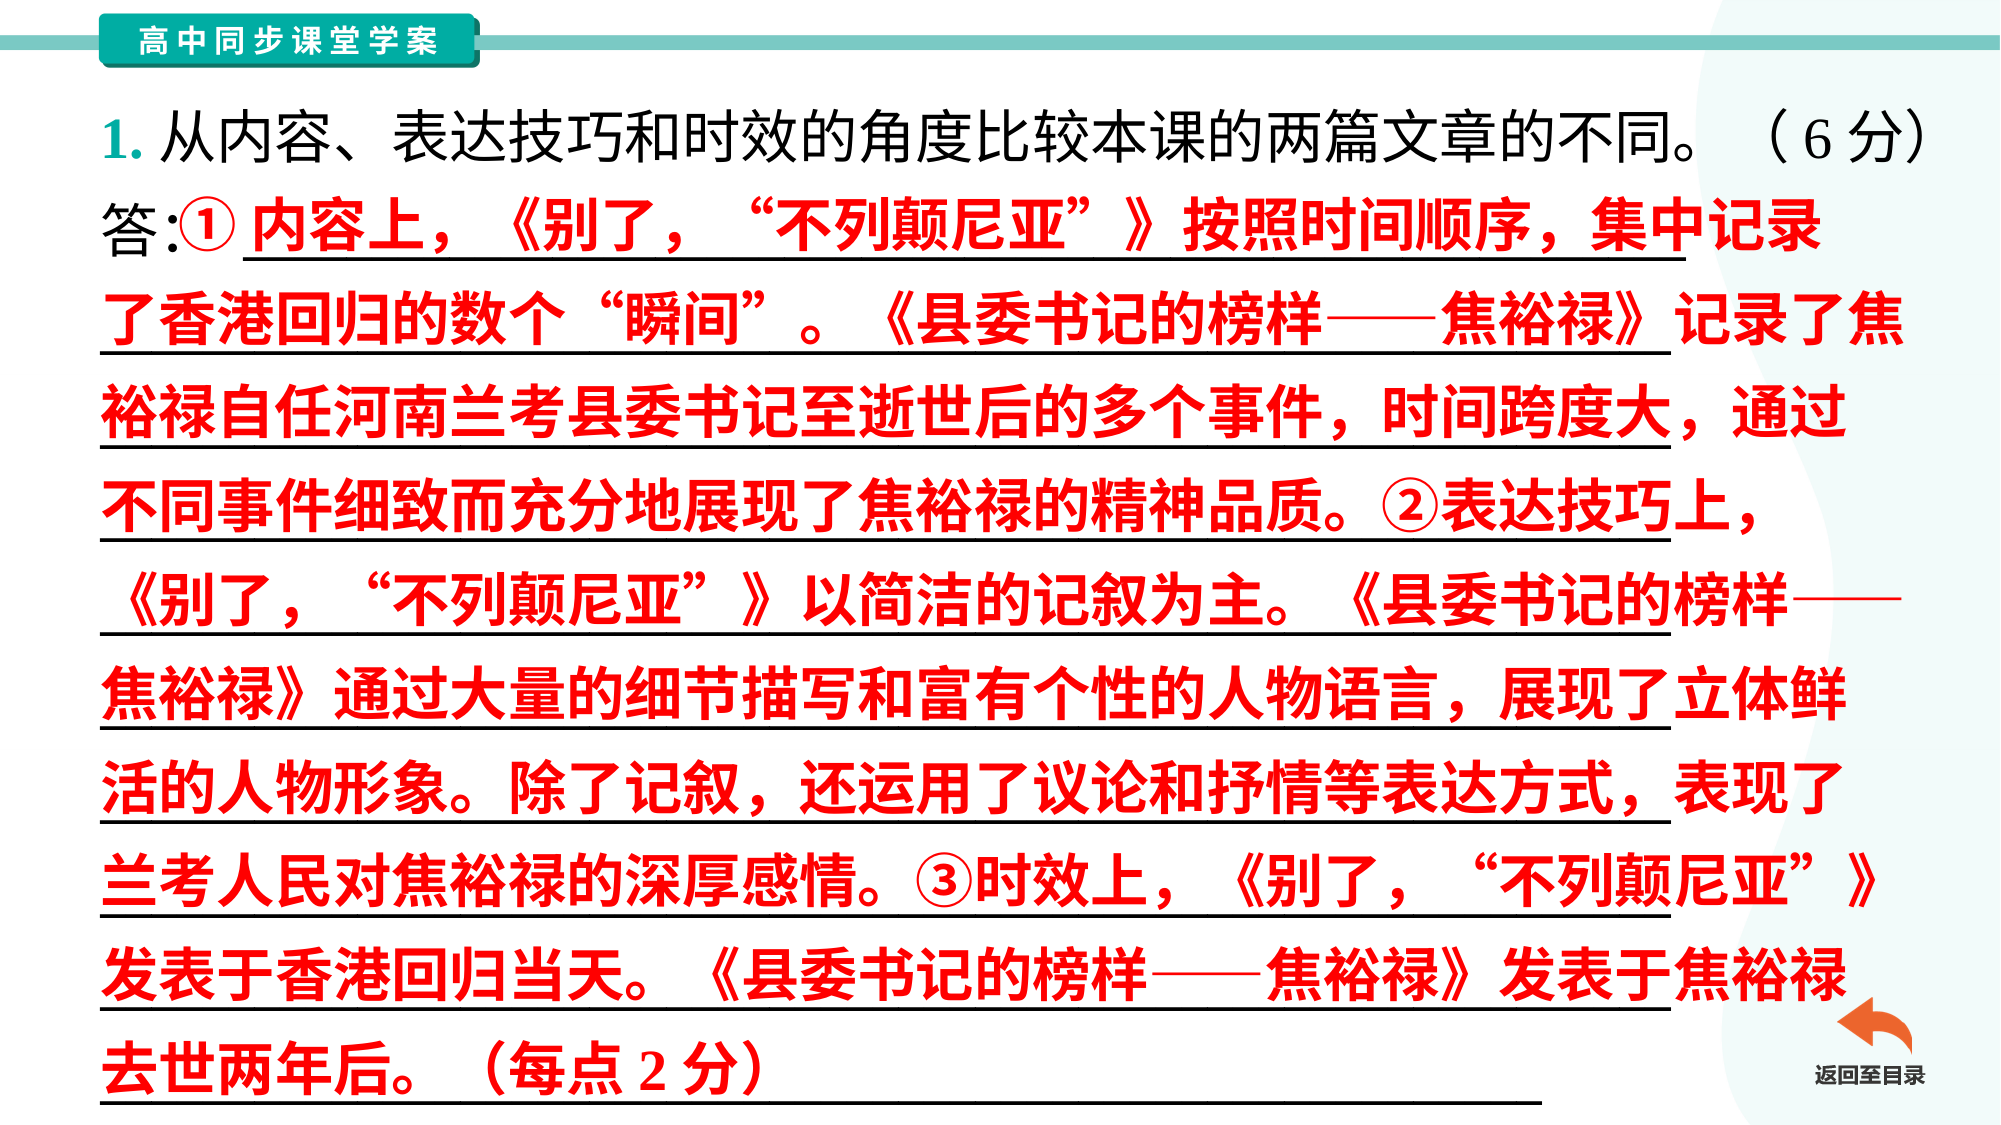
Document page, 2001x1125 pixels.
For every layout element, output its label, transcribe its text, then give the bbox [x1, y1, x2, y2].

picture [0, 0, 2000, 1125]
text_box 1.从内容、表达技巧和时效的角度比较本课的两篇文章的不同。（6分） 答： ________________________________________________________ _____________________________________________________________ _____________________________________________________________ _____________________________________________________________ _____________________________________________________________ _____________________________________________________________ _____________________________________________________________ _____________________________________________________________ _____________________________________________________________ ________________________________________________________ [100, 76, 1899, 164]
text_box ①内容上，《别了，“不列颠尼亚”》按照时间顺序，集中记录 了香港回归的数个“瞬间”。《县委书记的榜样——焦裕禄》记录了焦 裕禄自任河南兰考县委书记至逝世后的多个事件，时间跨度大，通过 不同事件细致而充分地展现了焦裕禄的精神品质。②表达技巧上， 《别了，“不列颠尼亚”》以简洁的记叙为主。《县委书记的榜样—— 焦裕禄》通过大量的细节描写和富有个性的人物语言，展现了立体鲜 活的人物形象。除了记叙，还运用了议论和抒情等表达方式，表现了 兰考人民对焦裕禄的深厚感情。③时效上，《别了，“不列颠尼亚”》 发表于香港回归当天。《县委书记的榜样——焦裕禄》发表于焦裕禄 去世两年后。（每点2分） [100, 164, 1899, 1102]
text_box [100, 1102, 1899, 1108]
